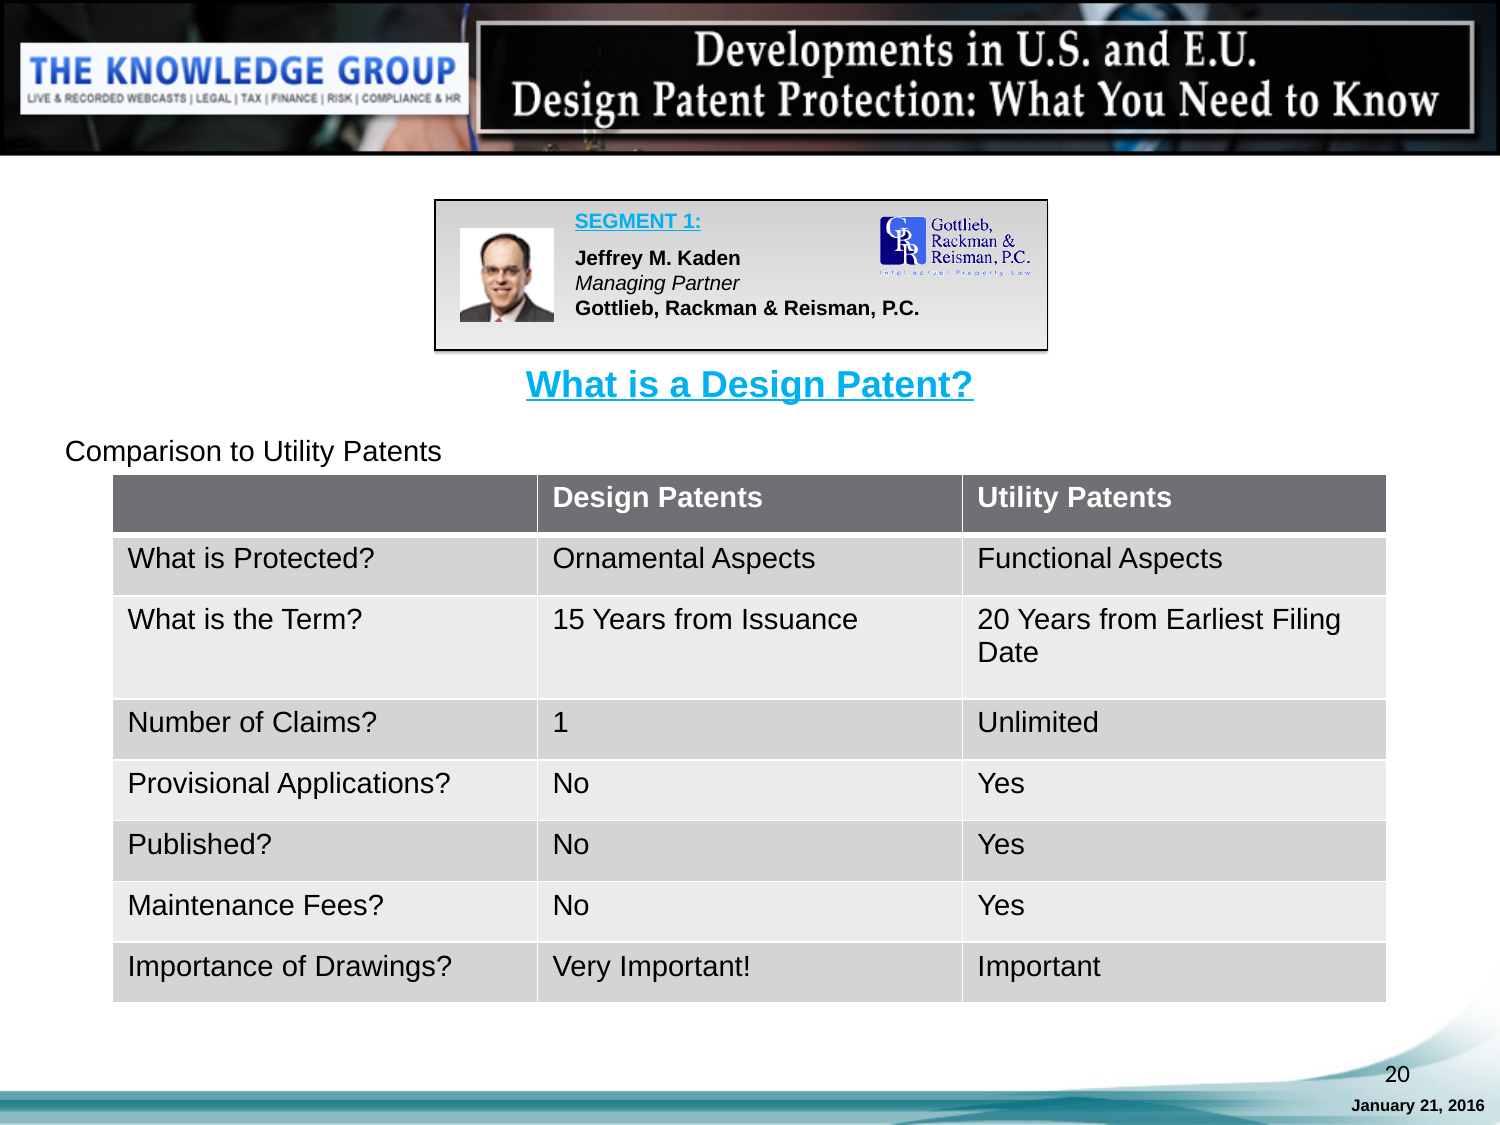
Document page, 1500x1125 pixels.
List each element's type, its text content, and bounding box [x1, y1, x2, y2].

table_cell Published? [113, 821, 537, 881]
slide_number 20 [1074, 1042, 1425, 1103]
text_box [434, 199, 1048, 351]
table_cell No [538, 821, 962, 881]
table_cell 20 Years from Earliest Filing Date [963, 597, 1386, 698]
table_cell Very Important! [538, 943, 962, 1002]
table_cell Maintenance Fees? [113, 882, 537, 941]
table_cell Yes [963, 882, 1386, 941]
table_cell Functional Aspects [963, 538, 1386, 595]
table_cell Provisional Applications? [113, 761, 537, 820]
table_cell Unlimited [963, 700, 1386, 759]
text_box What is a Design Patent? [0, 352, 1500, 412]
table_cell No [538, 882, 962, 941]
picture [0, 412, 1500, 1125]
table_cell What is Protected? [113, 538, 537, 595]
table_header Design Patents [538, 475, 962, 532]
table_header [113, 475, 537, 532]
text_box Comparison to Utility Patents [50, 424, 1450, 475]
table_cell Importance of Drawings? [113, 943, 537, 1002]
table_header Utility Patents [963, 475, 1386, 532]
table_cell No [538, 761, 962, 820]
picture [0, 0, 1500, 352]
table_cell 15 Years from Issuance [538, 597, 962, 698]
table_cell What is the Term? [113, 597, 537, 698]
table_cell Ornamental Aspects [538, 538, 962, 595]
table_cell Yes [963, 761, 1386, 820]
table_cell Yes [963, 821, 1386, 881]
table_cell Number of Claims? [113, 700, 537, 759]
table_cell 1 [538, 700, 962, 759]
text_box January 21, 2016 [1100, 1087, 1500, 1123]
table_cell Important [963, 943, 1386, 1002]
